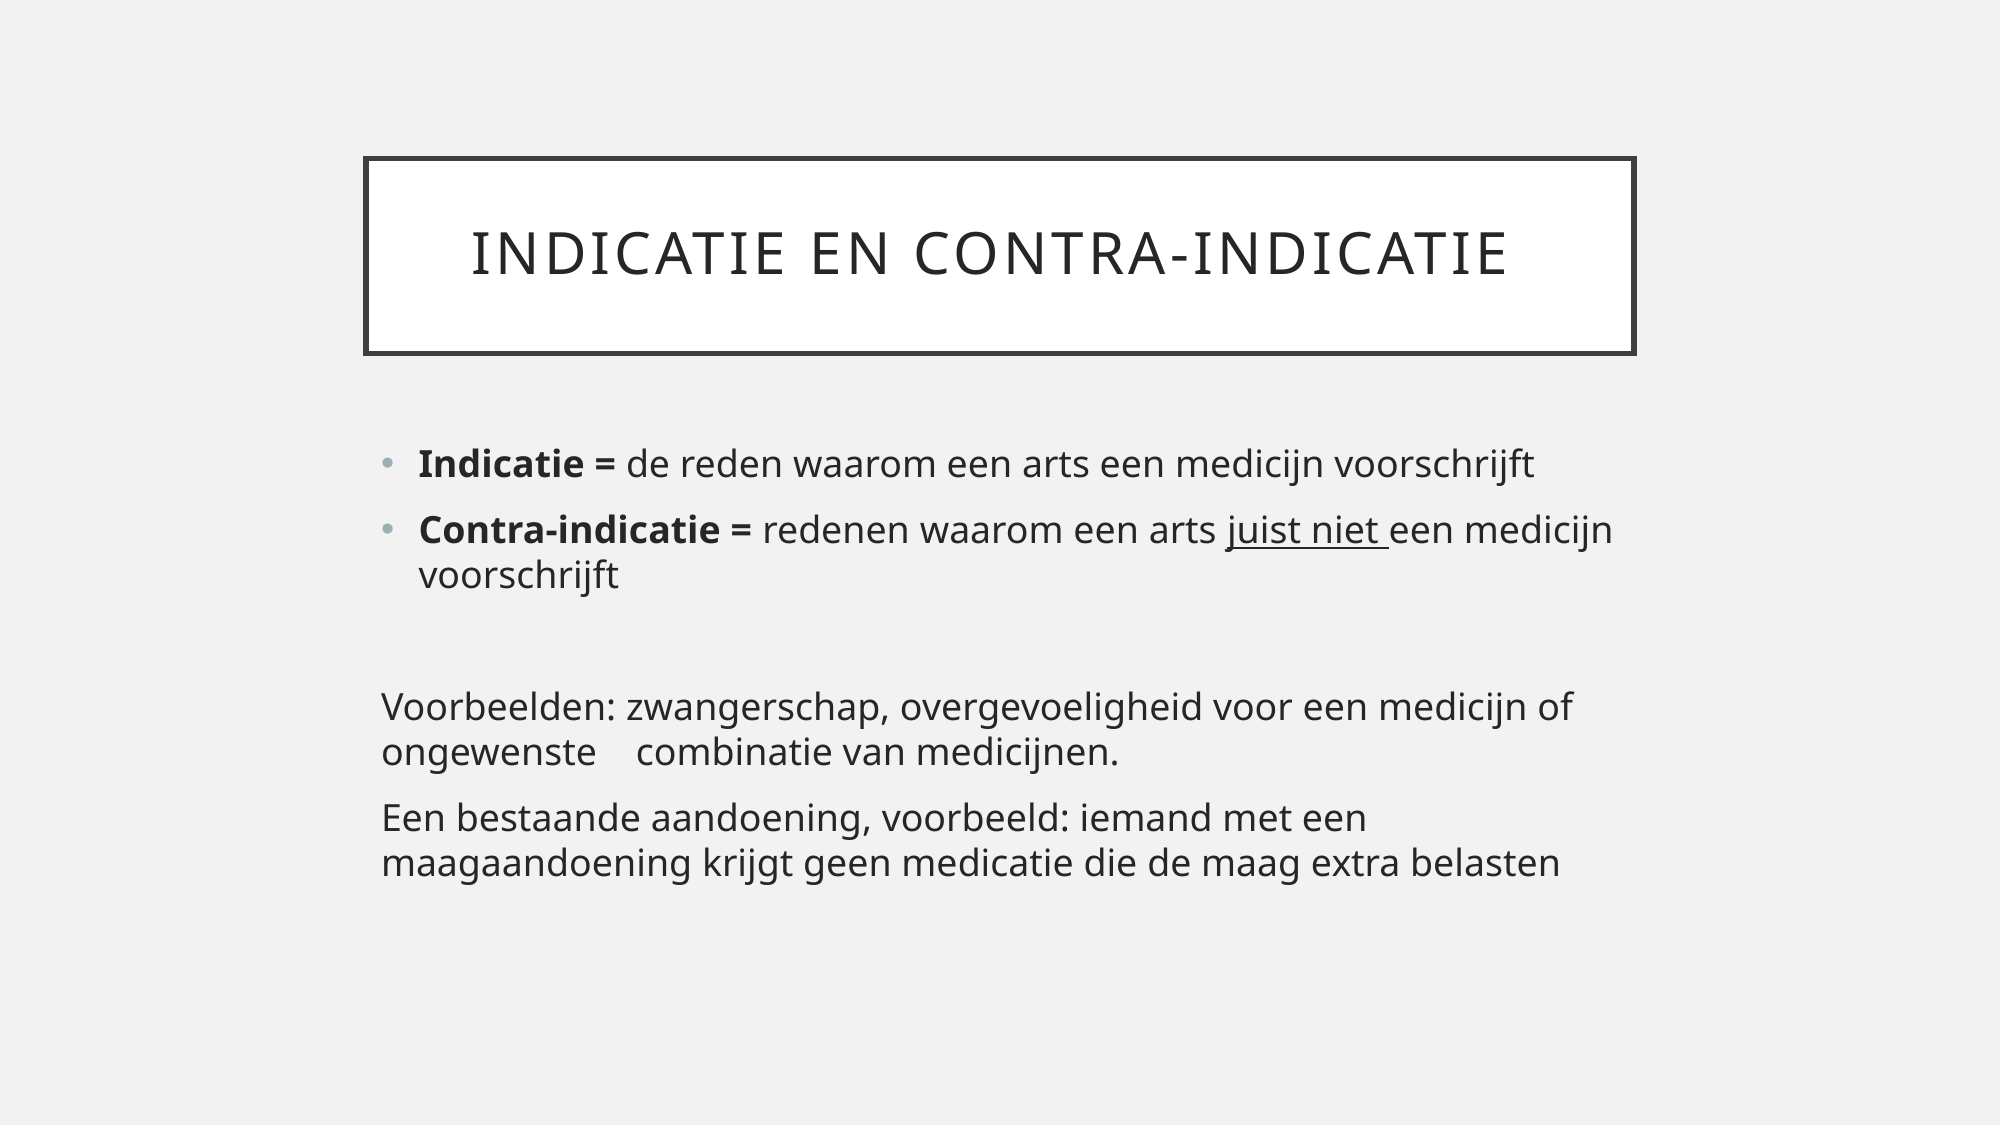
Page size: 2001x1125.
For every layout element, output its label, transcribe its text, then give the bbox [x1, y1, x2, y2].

title Indicatie en contra-indicatie [363, 156, 1637, 356]
list Indicatie = de reden waarom een arts een medicijn voorschrijft Contra-indicatie = redenen waarom een arts juist niet een medicijn voorschrijft Voorbeelden: zwangerschap, overgevoeligheid voor een medicijn of ongewenste combinatie van medicijnen. Een bestaande aandoening, voorbeeld: iemand met een maagaandoening krijgt geen medicatie die de maag extra belasten [366, 432, 1634, 1010]
